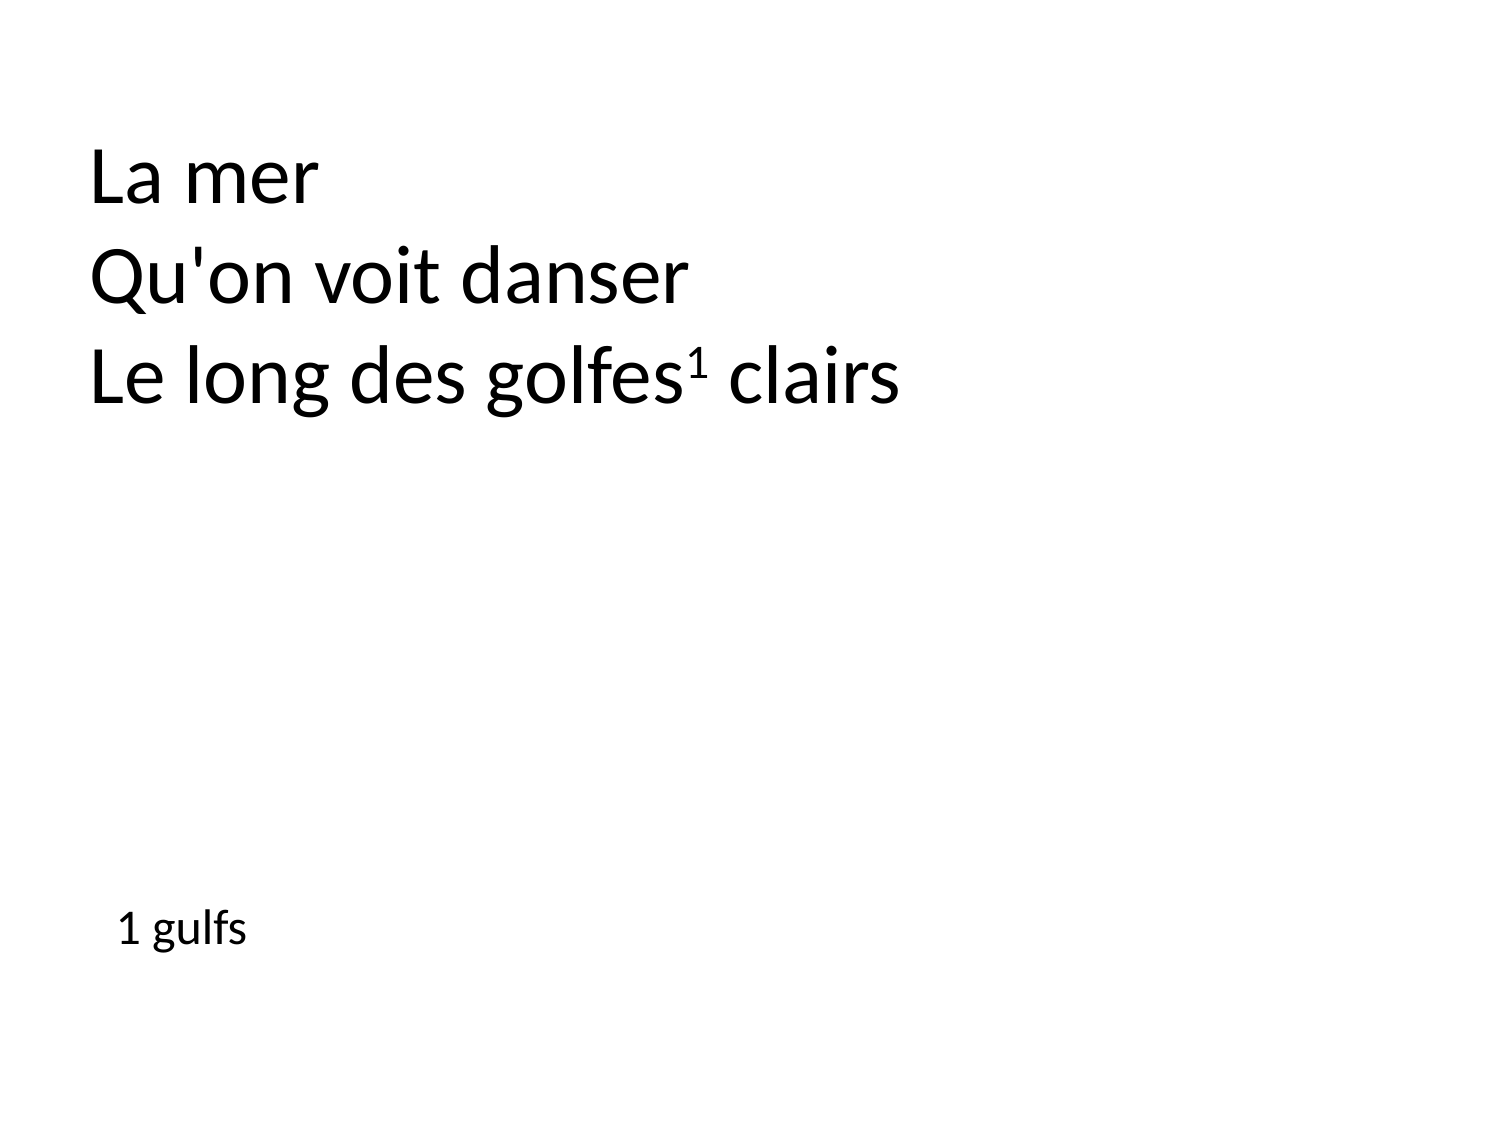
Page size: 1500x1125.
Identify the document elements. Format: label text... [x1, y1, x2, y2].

text_box 1 gulfs [100, 887, 263, 963]
text_box La mer Qu'on voit danser Le long des golfes1 clairs [74, 112, 1263, 628]
